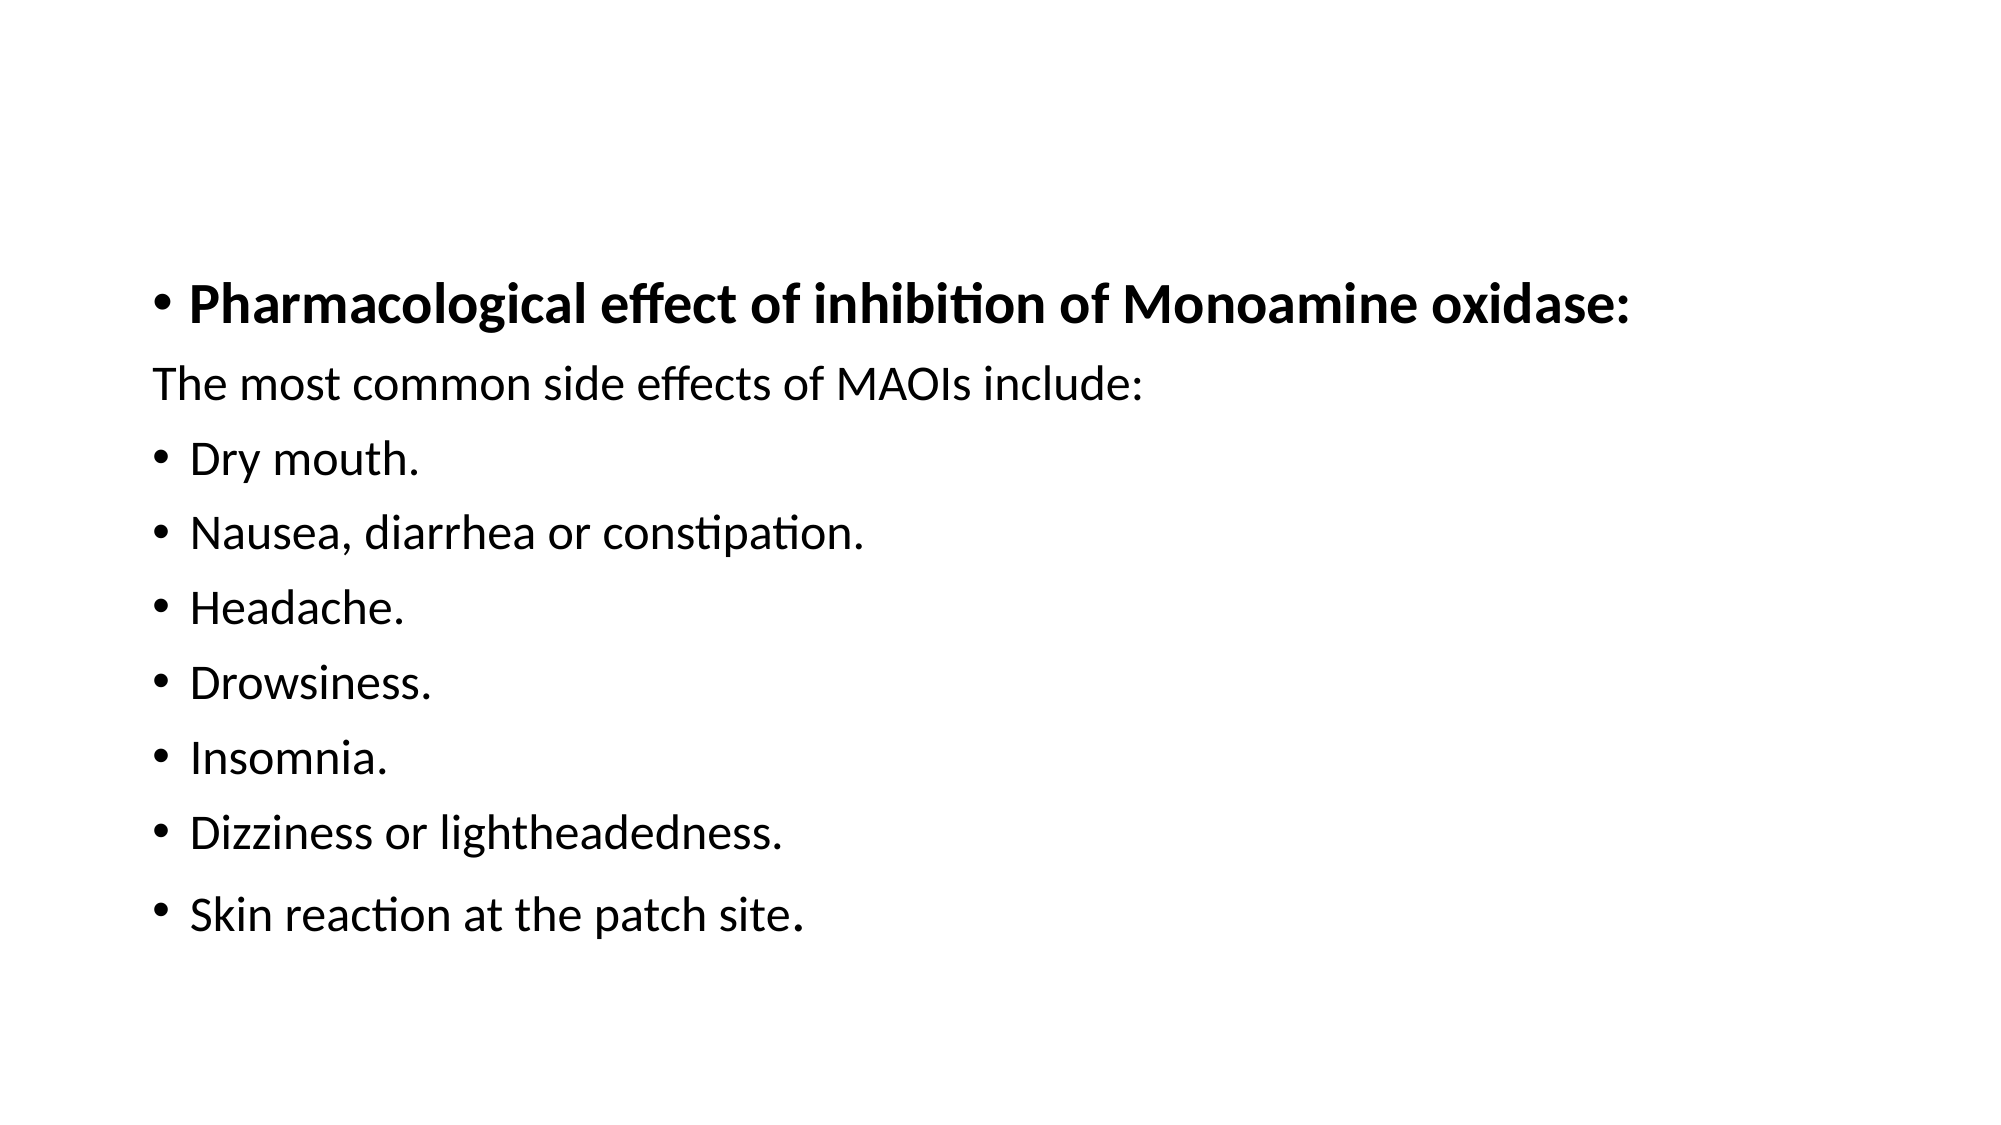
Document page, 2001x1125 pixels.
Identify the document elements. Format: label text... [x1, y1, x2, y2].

list Pharmacological effect of inhibition of Monoamine oxidase: The most common side effects of MAOIs include: Dry mouth. Nausea, diarrhea or constipation. Headache. Drowsiness. Insomnia. Dizziness or lightheadedness. Skin reaction at the patch site. [137, 266, 1863, 1014]
